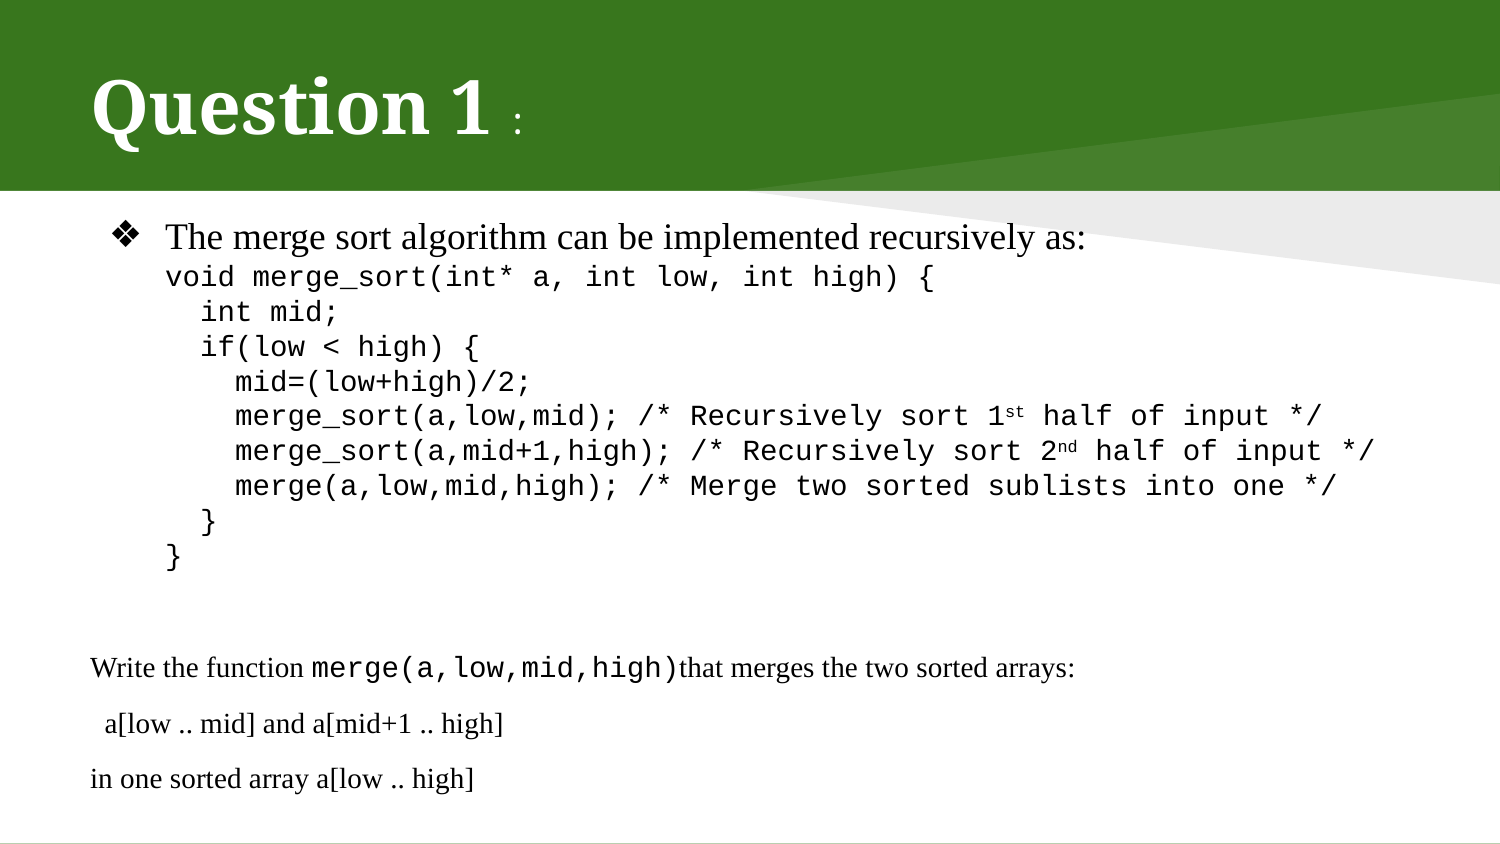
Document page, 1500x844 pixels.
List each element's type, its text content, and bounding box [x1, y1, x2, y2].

title Question 1 : [75, 33, 1425, 175]
list The merge sort algorithm can be implemented recursively as: void merge_sort(int* a, int low, int high) { int mid; if(low < high) { mid=(low+high)/2; merge_sort(a,low,mid); /* Recursively sort 1st half of input */ merge_sort(a,mid+1,high); /* Recursively sort 2nd half of input */ merge(a,low,mid,high); /* Merge two sorted sublists into one */ } } Write the function merge(a,low,mid,high)that merges the two sorted arrays: a[low .. mid] and a[mid+1 .. high] in one sorted array a[low .. high] [75, 196, 1425, 808]
